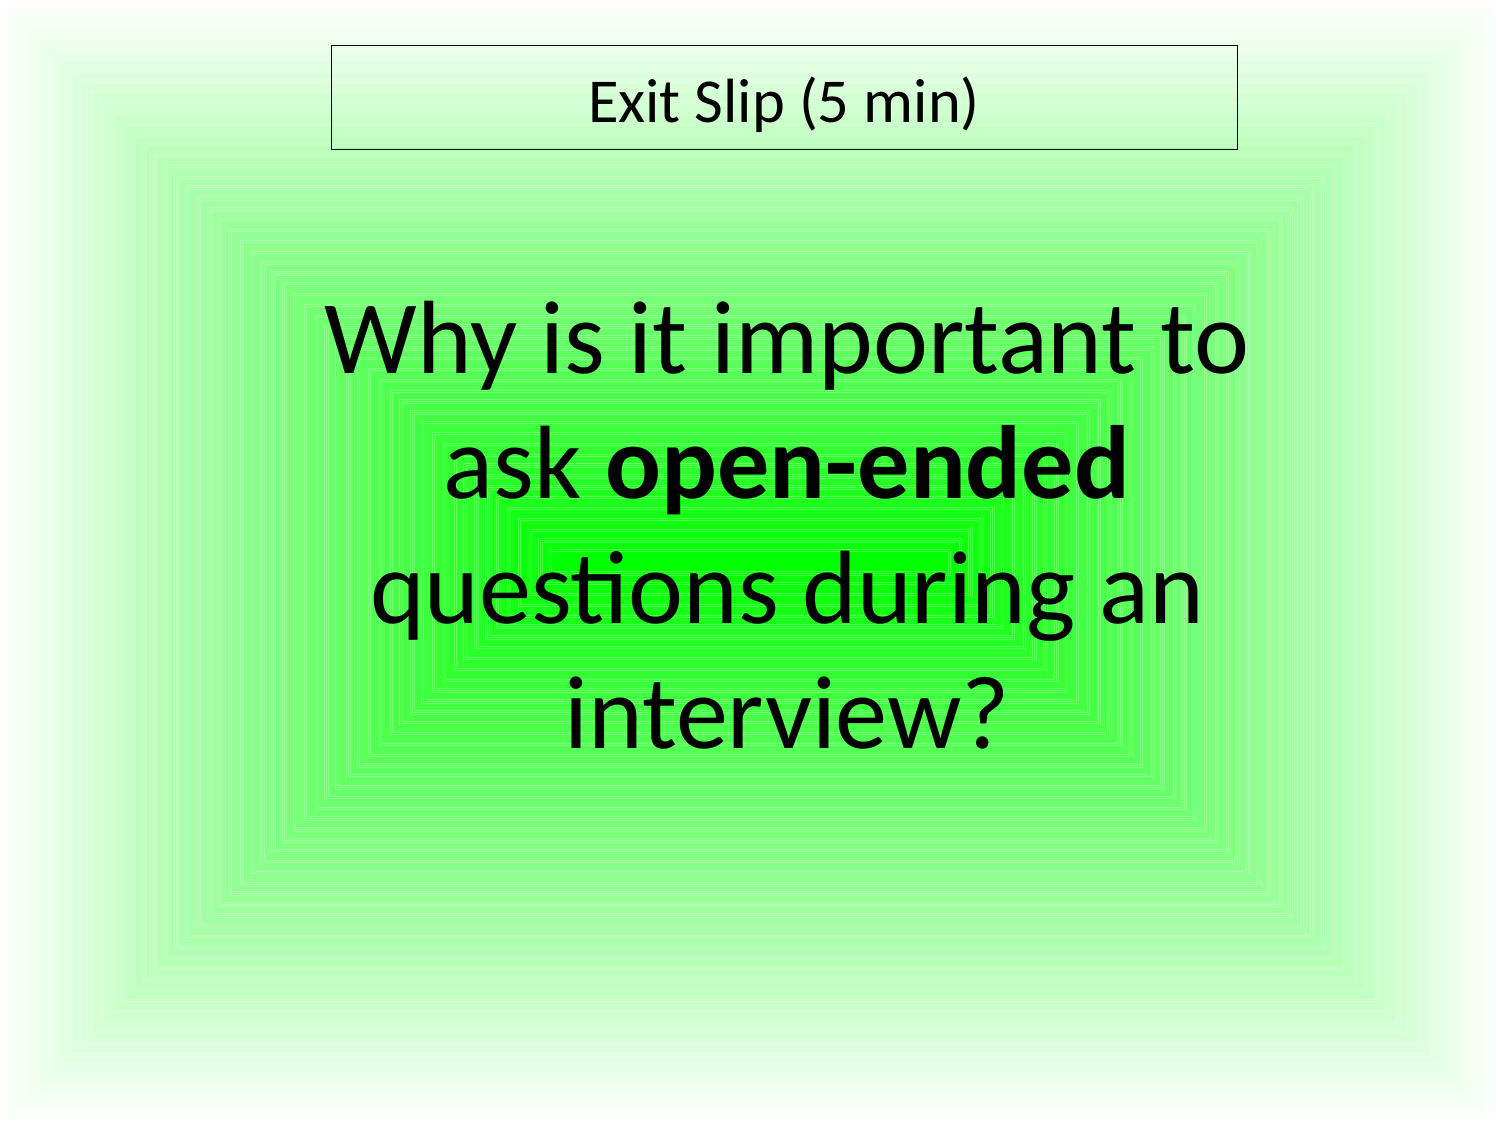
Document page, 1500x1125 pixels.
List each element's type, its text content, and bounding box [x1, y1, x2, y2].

text_box Exit Slip (5 min) [331, 45, 1238, 150]
text_box Why is it important to ask open-ended questions during an interview? [287, 262, 1288, 777]
